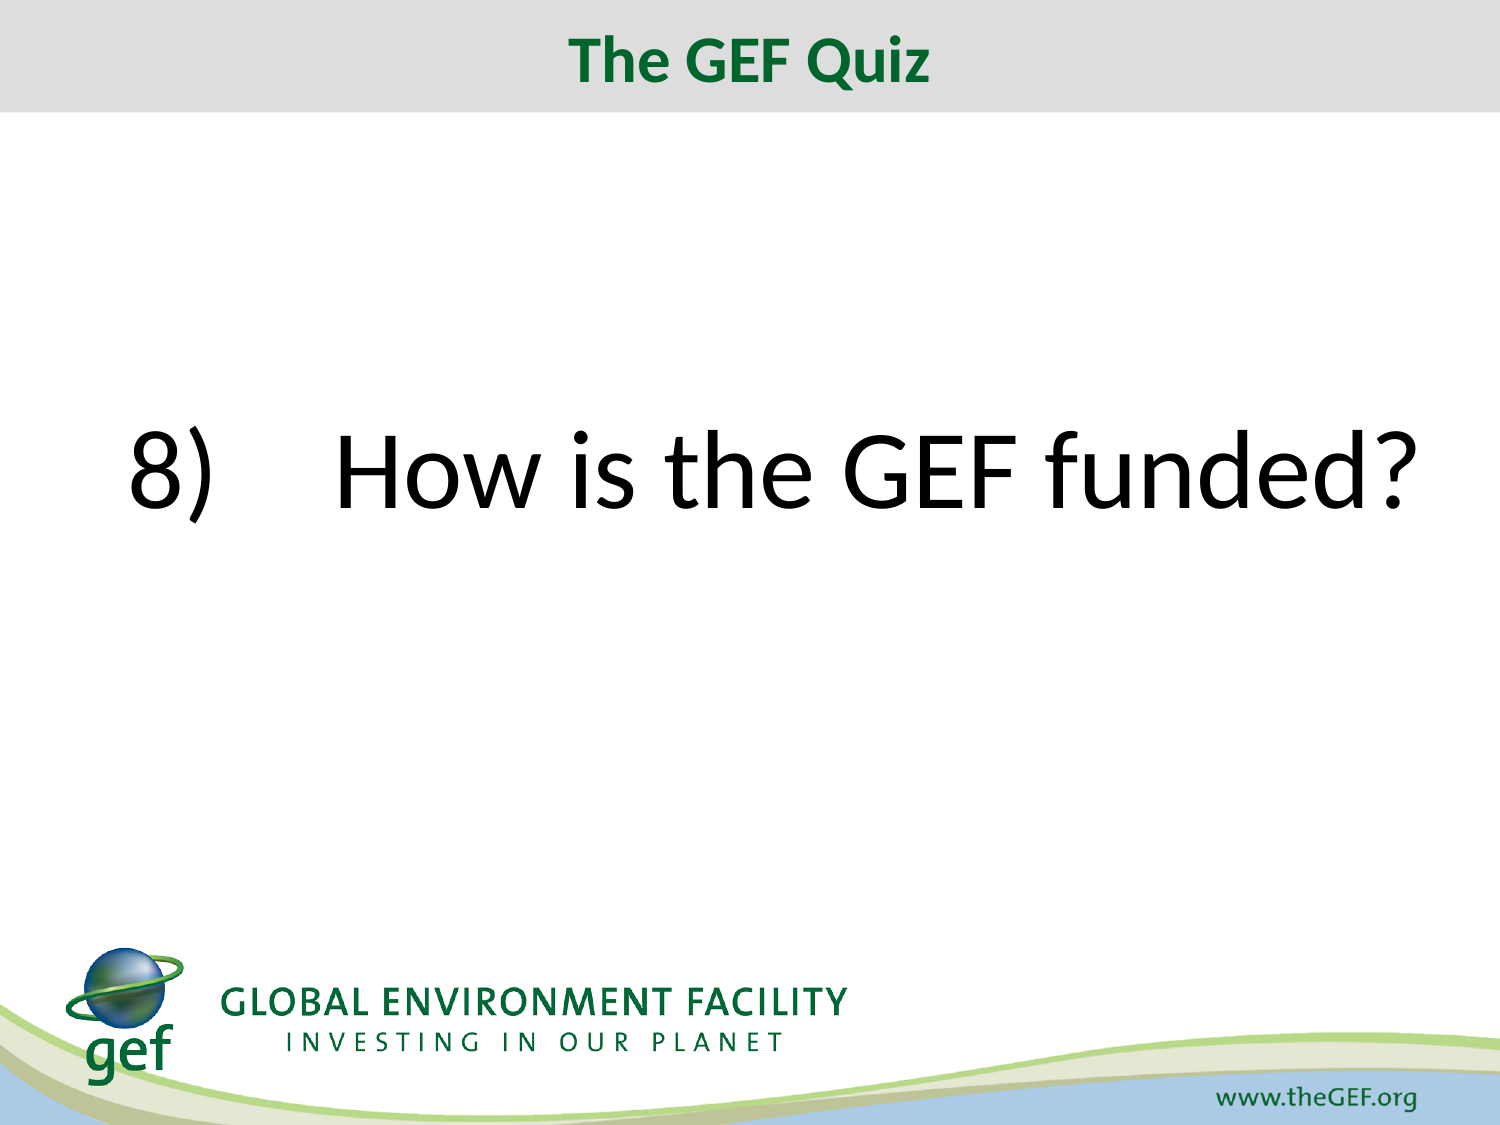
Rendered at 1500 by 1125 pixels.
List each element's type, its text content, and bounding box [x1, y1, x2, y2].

title 8) How is the GEF funded? [100, 148, 1451, 858]
picture [0, 920, 1500, 1125]
text_box The GEF Quiz [0, 0, 1500, 113]
